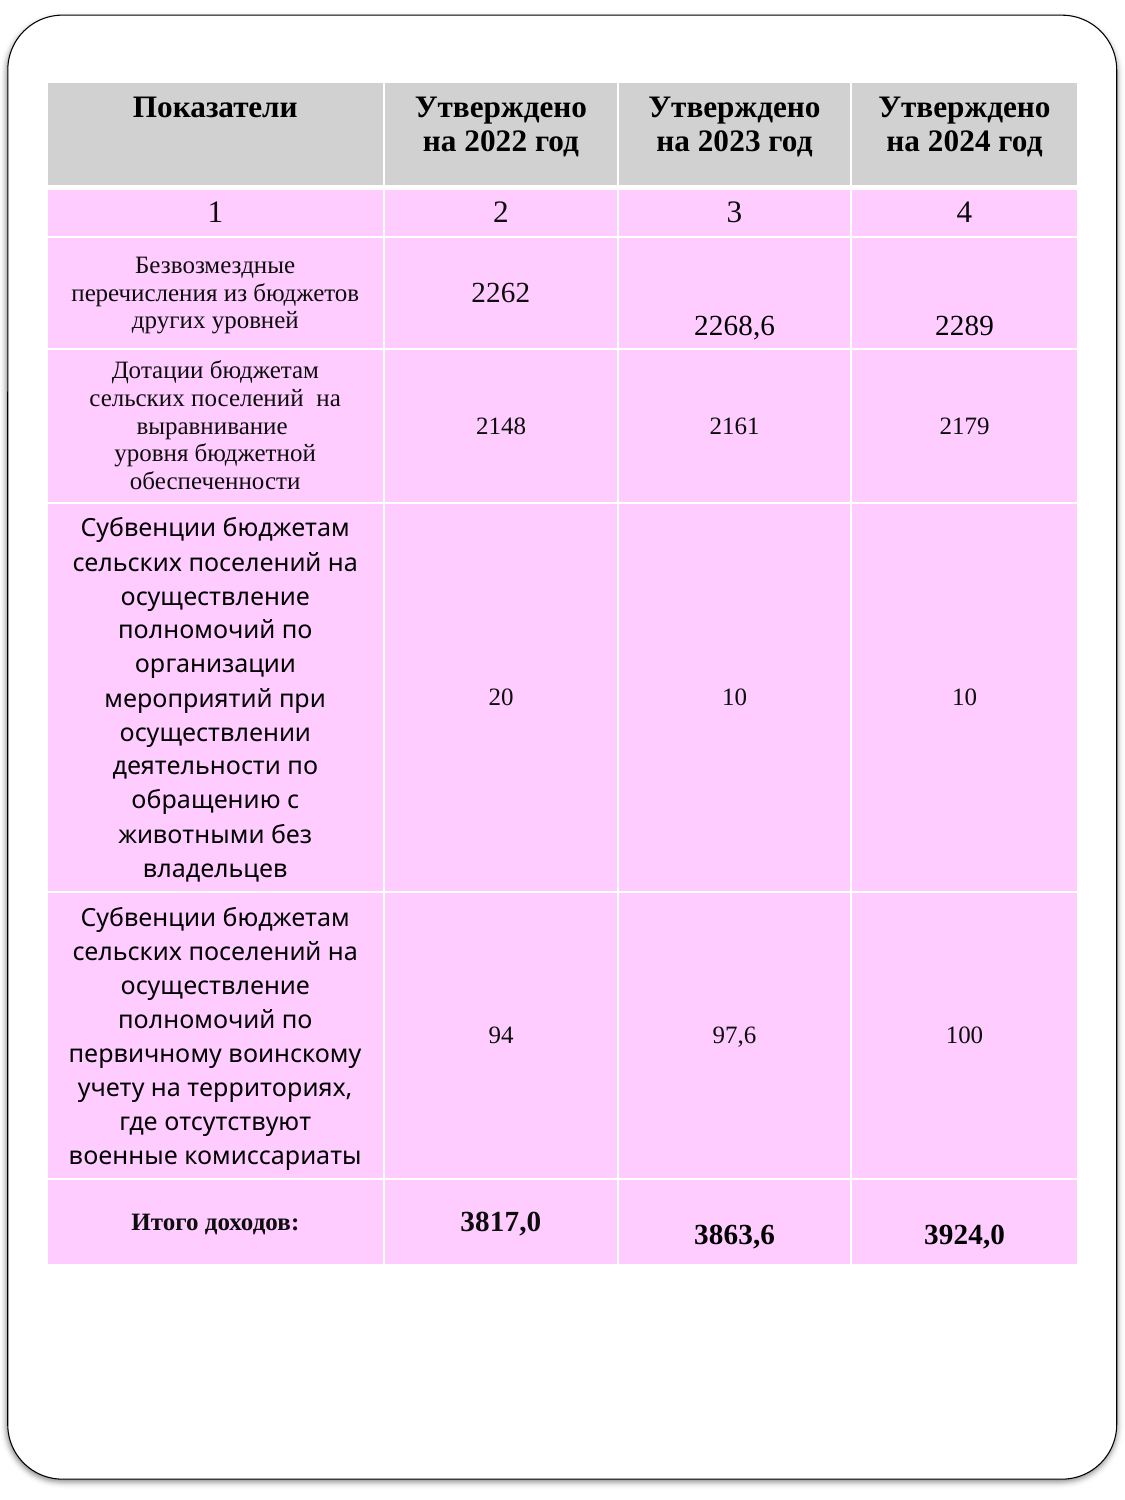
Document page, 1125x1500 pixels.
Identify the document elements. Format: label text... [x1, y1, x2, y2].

table_cell 2161 [619, 350, 850, 502]
table_cell Дотации бюджетам сельских поселений на выравнивание уровня бюджетной обеспеченности [48, 350, 383, 502]
table_cell 3 [619, 190, 850, 236]
table_cell 10 [852, 504, 1077, 891]
table_cell 1 [48, 190, 383, 236]
table_cell 4 [852, 190, 1077, 236]
table_cell Итого доходов: [48, 1180, 383, 1264]
table_cell 97,6 [619, 893, 850, 1178]
table_cell 2 [385, 190, 617, 236]
table_cell 2268,6 [619, 238, 850, 348]
table_cell 2148 [385, 350, 617, 502]
table_header Утверждено на 2024 год [852, 83, 1077, 185]
table_cell 3863,6 [619, 1180, 850, 1264]
table_header Утверждено на 2023 год [619, 83, 850, 185]
table_cell 3817,0 [385, 1180, 617, 1264]
table_cell 3924,0 [852, 1180, 1077, 1264]
table_cell 2262 [385, 238, 617, 348]
table_cell Субвенции бюджетам сельских поселений на осуществление полномочий по организации мероприятий при осуществлении деятельности по обращению с животными без владельцев [48, 504, 383, 891]
table_cell 2179 [852, 350, 1077, 502]
table_cell 100 [852, 893, 1077, 1178]
table_cell 2289 [852, 238, 1077, 348]
table_cell Субвенции бюджетам сельских поселений на осуществление полномочий по первичному воинскому учету на территориях, где отсутствуют военные комиссариаты [48, 893, 383, 1178]
table_cell 94 [385, 893, 617, 1178]
table_cell Безвозмездные перечисления из бюджетов других уровней [48, 238, 383, 348]
table_cell 10 [619, 504, 850, 891]
table_header Показатели [48, 83, 383, 185]
table_cell 20 [385, 504, 617, 891]
table_header Утверждено на 2022 год [385, 83, 617, 185]
